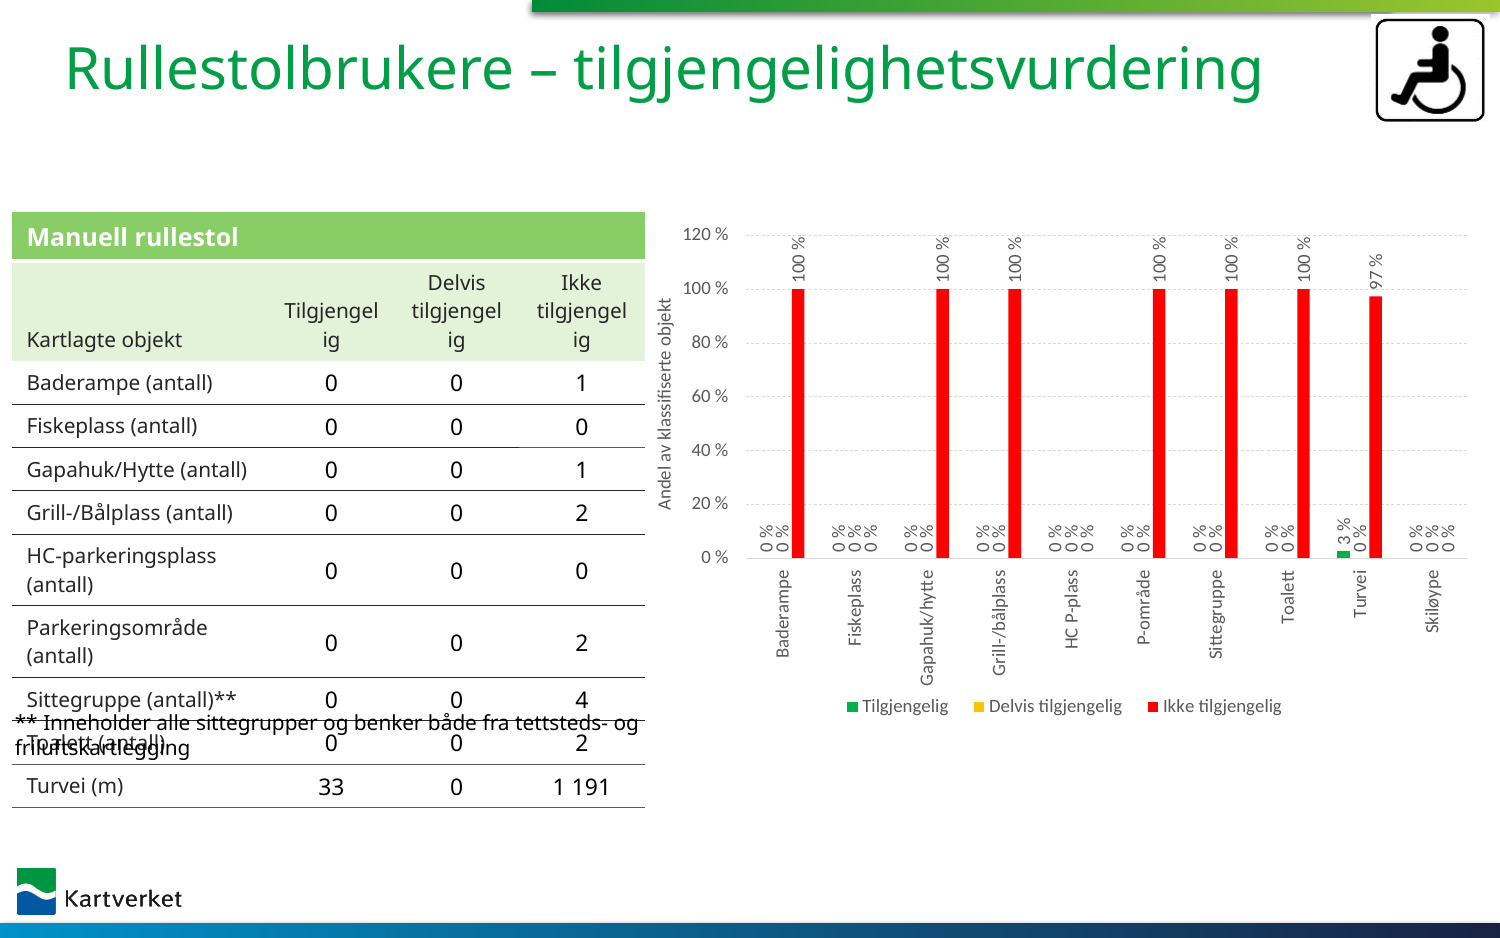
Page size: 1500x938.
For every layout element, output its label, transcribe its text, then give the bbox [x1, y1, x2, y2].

table_cell 0 [394, 361, 519, 404]
table_cell 4 [519, 678, 638, 702]
table_cell 33 [269, 768, 394, 807]
table_cell Turvei (m) [12, 768, 269, 807]
picture [1371, 13, 1491, 127]
table_cell 0 [394, 768, 519, 807]
table_cell 0 [519, 535, 638, 605]
table_cell Baderampe (antall) [12, 361, 269, 404]
picture [643, 218, 1480, 728]
table_cell Ikke tilgjengelig [519, 263, 638, 361]
table_cell 0 [394, 606, 519, 677]
text_box ** Inneholder alle sittegrupper og benker både fra tettsteds- og friluftskartlegging [0, 702, 745, 768]
table_header Manuell rullestol [12, 212, 645, 259]
table_cell 0 [394, 678, 519, 702]
table_cell 0 [269, 491, 394, 534]
table_cell 0 [269, 448, 394, 490]
text_box Rullestolbrukere – tilgjengelighetsvurdering [49, 12, 1372, 109]
table_cell Kartlagte objekt [12, 263, 269, 361]
table_cell Gapahuk/Hytte (antall) [12, 448, 269, 490]
table_cell HC-parkeringsplass (antall) [12, 535, 269, 605]
table_cell 0 [394, 448, 519, 490]
table_cell 2 [519, 606, 638, 677]
table_cell 0 [394, 405, 519, 447]
table_cell Sittegruppe (antall)** [12, 678, 269, 702]
table_cell Grill-/Bålplass (antall) [12, 491, 269, 534]
table_cell 0 [269, 678, 394, 702]
table_cell 1 [519, 361, 638, 404]
table_cell Delvis tilgjengelig [394, 263, 519, 361]
table_cell 0 [394, 491, 519, 534]
table_cell 0 [269, 405, 394, 447]
table_cell Parkeringsområde (antall) [12, 606, 269, 677]
table_cell 0 [269, 606, 394, 677]
table_cell Tilgjengelig [269, 263, 394, 361]
table_cell 0 [269, 535, 394, 605]
table_cell 0 [519, 405, 638, 447]
table_cell Fiskeplass (antall) [12, 405, 269, 447]
table_cell 0 [394, 535, 519, 605]
table_cell 1 [519, 448, 638, 490]
table_cell 2 [519, 491, 638, 534]
table_cell 1 191 [519, 768, 645, 807]
table_cell 0 [269, 361, 394, 404]
